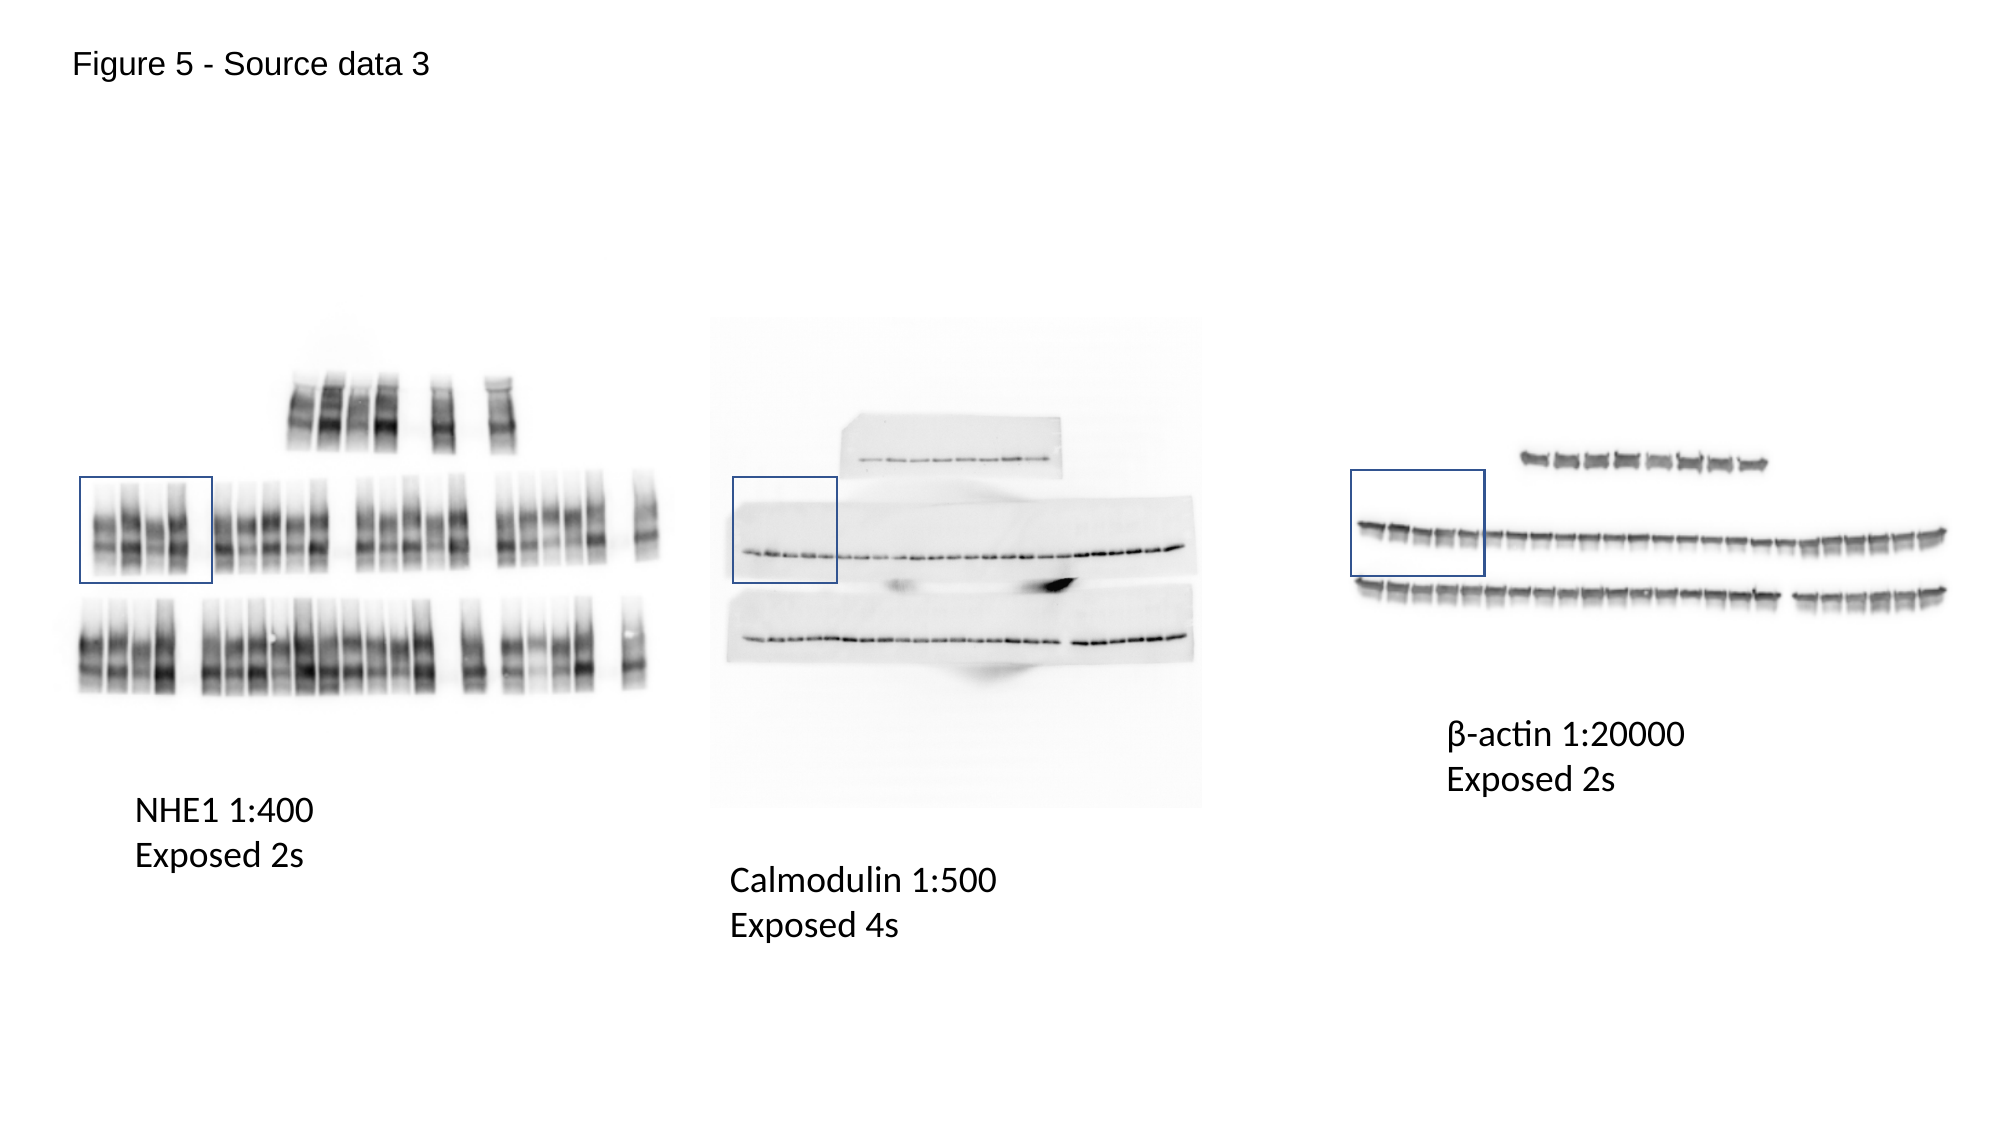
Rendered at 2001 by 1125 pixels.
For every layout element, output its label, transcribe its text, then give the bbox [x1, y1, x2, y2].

title Figure 5 - Source data 3 [57, 7, 1783, 123]
picture [710, 317, 1202, 808]
picture [37, 241, 684, 884]
text_box Calmodulin 1:500 Exposed 4s [715, 847, 1197, 953]
picture [1316, 205, 1971, 847]
